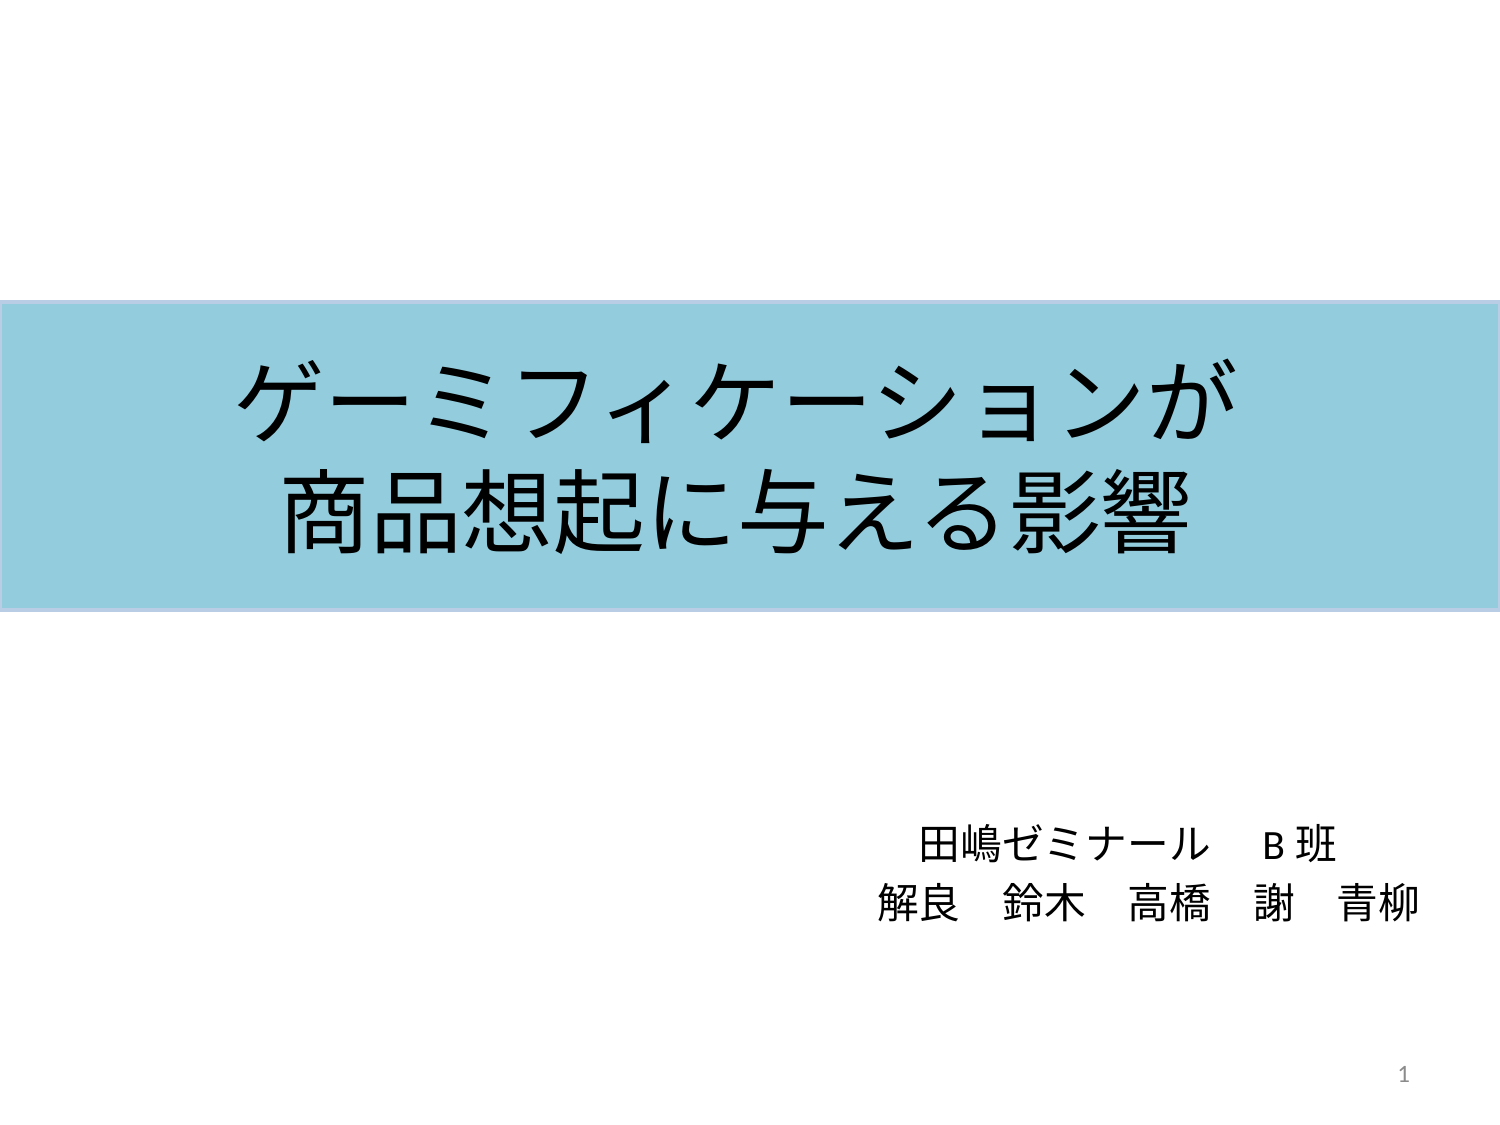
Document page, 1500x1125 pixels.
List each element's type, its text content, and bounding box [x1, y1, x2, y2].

title ゲーミフィケーションが 商品想起に与える影響 [98, 334, 1374, 576]
subtitle 田嶋ゼミナール B班 解良 鈴木 高橋 謝 青柳 [761, 810, 1500, 976]
slide_number 1 [1074, 1042, 1425, 1103]
text_box [0, 300, 1500, 612]
